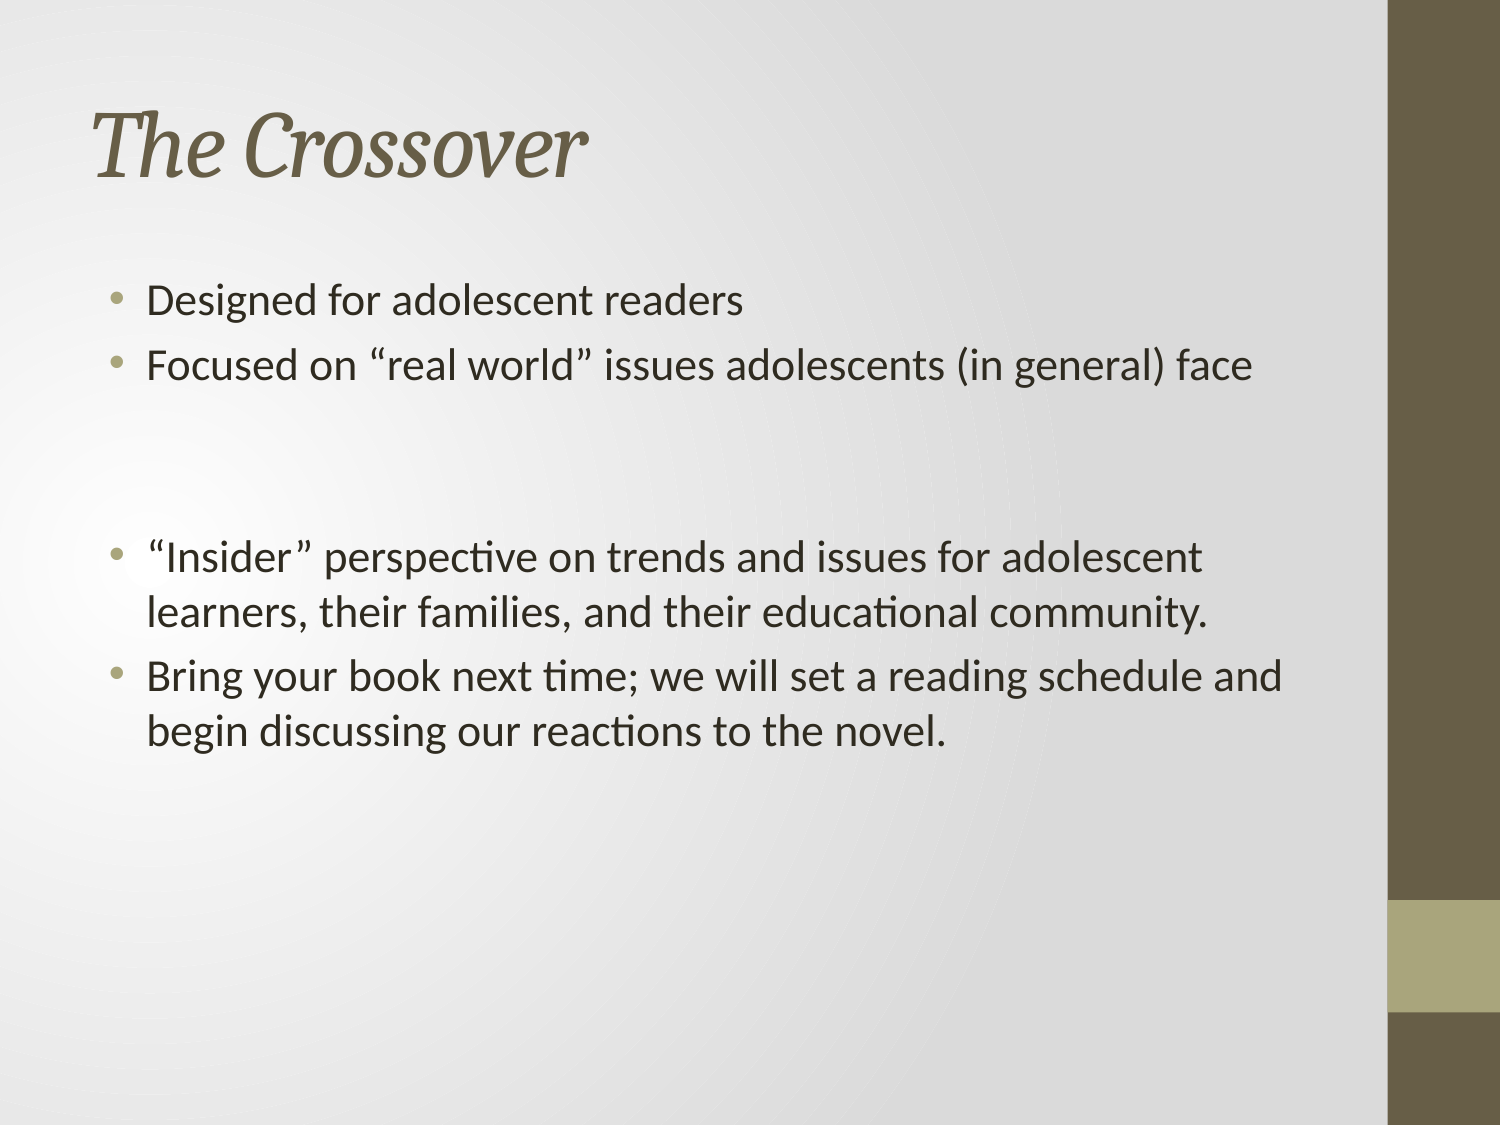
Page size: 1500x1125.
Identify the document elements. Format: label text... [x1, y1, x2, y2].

title The Crossover [75, 45, 1325, 233]
list Designed for adolescent readers Focused on “real world” issues adolescents (in general) face “Insider” perspective on trends and issues for adolescent learners, their families, and their educational community. Bring your book next time; we will set a reading schedule and begin discussing our reactions to the novel. [74, 262, 1326, 1051]
